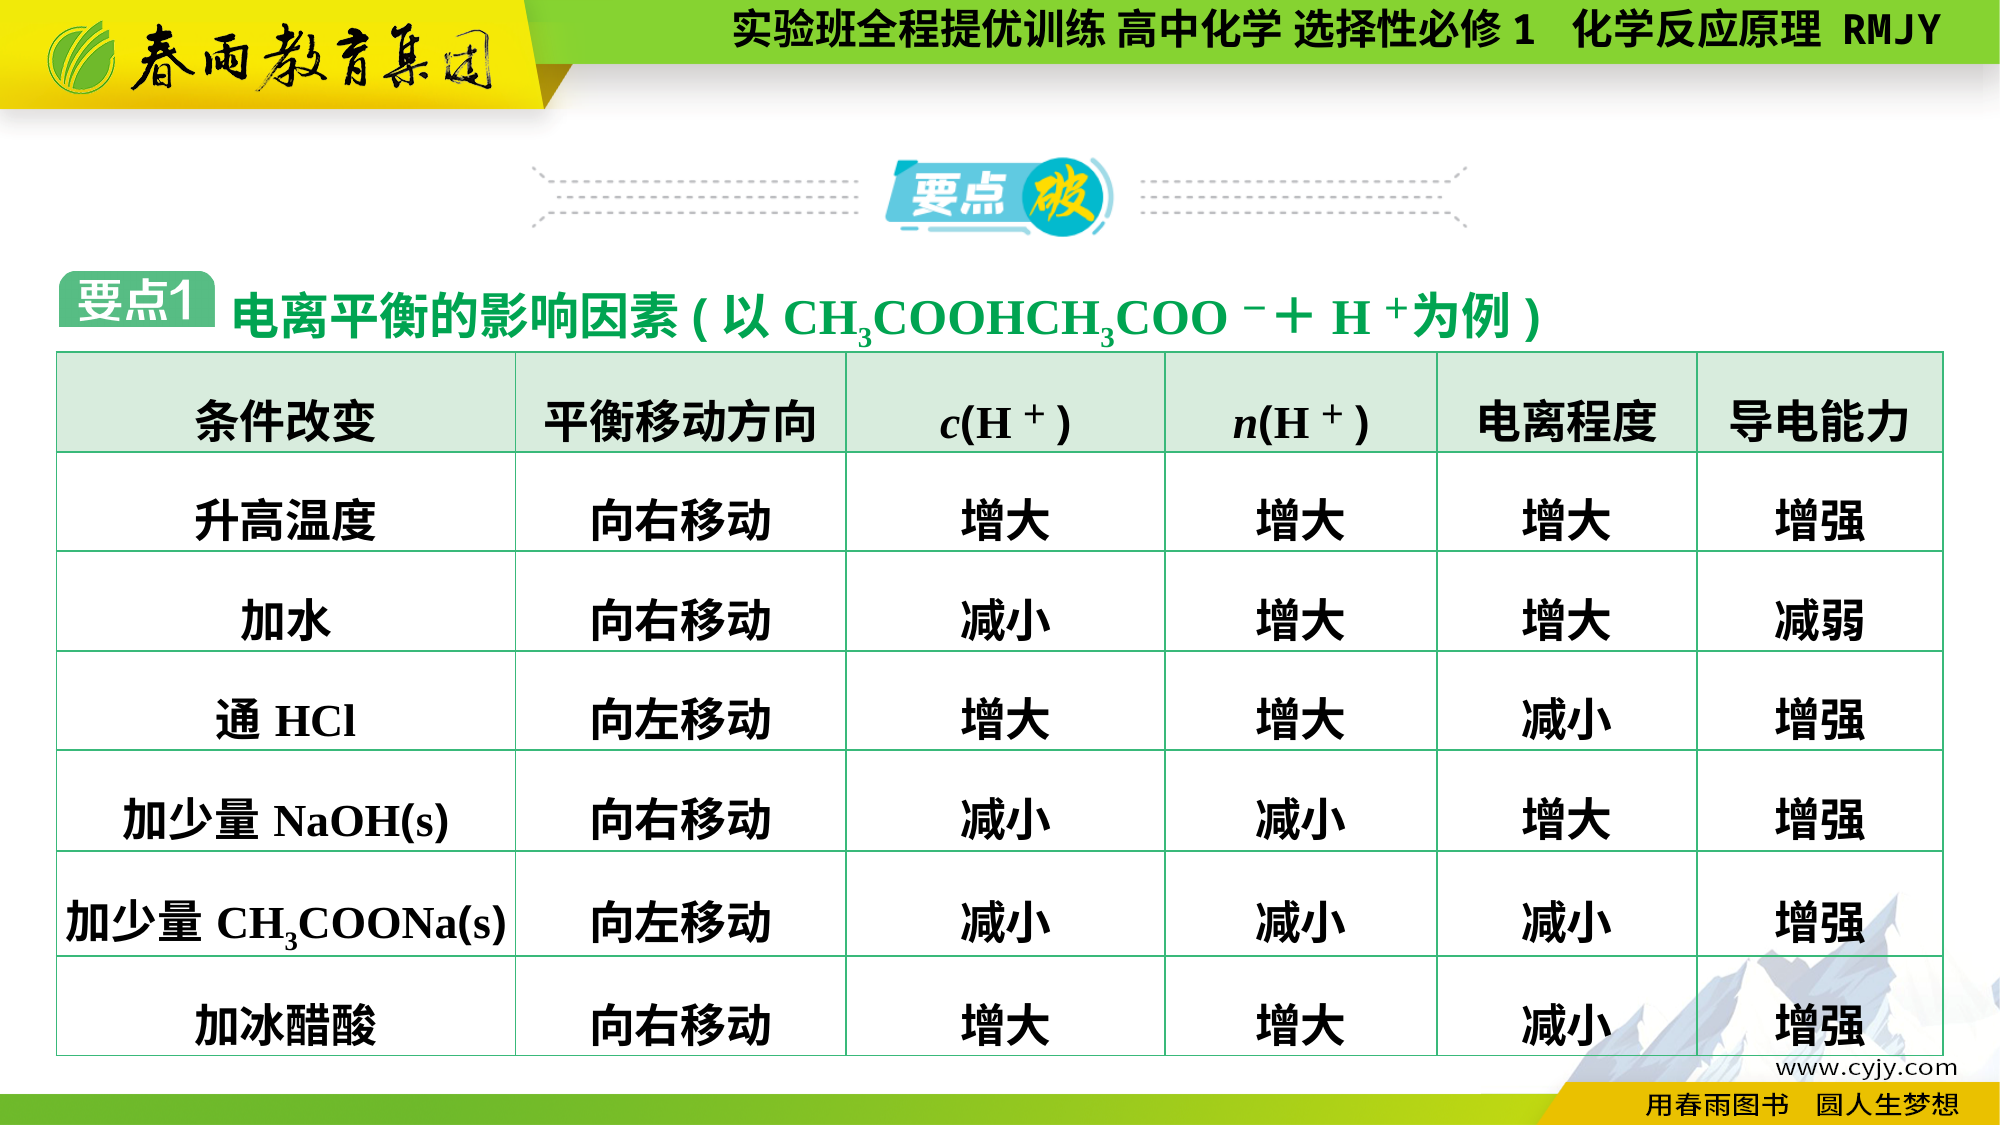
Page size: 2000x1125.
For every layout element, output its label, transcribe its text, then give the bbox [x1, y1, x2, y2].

table_cell 增大 [847, 652, 1164, 749]
table_cell 减小 [1438, 852, 1696, 955]
table_header 平衡移动方向 [516, 353, 845, 451]
table_cell 增大 [847, 453, 1164, 550]
table_cell 增强 [1698, 453, 1942, 550]
table_cell 增强 [1698, 652, 1942, 749]
table_cell 加少量CH3COONa(s) [57, 852, 515, 955]
table_cell 增强 [1698, 852, 1942, 955]
table_header c(H＋) [847, 353, 1164, 451]
table_cell 减小 [1166, 751, 1436, 850]
table_cell 加冰醋酸 [57, 957, 515, 1055]
table_cell 减小 [1166, 852, 1436, 955]
table_cell 向右移动 [516, 453, 845, 550]
table_cell 增大 [1438, 751, 1696, 850]
table_cell 减小 [847, 852, 1164, 955]
table_cell 减小 [847, 751, 1164, 850]
table_cell 向右移动 [516, 751, 845, 850]
table_header n(H＋) [1166, 353, 1436, 451]
table_cell 向右移动 [516, 957, 845, 1055]
table_header 导电能力 [1698, 353, 1942, 451]
table_cell 减弱 [1698, 552, 1942, 650]
table_cell 增大 [1438, 453, 1696, 550]
table_cell 增大 [1438, 552, 1696, 650]
table_cell 增大 [1166, 453, 1436, 550]
picture [0, 0, 2000, 1125]
table_cell 增大 [1166, 552, 1436, 650]
table_cell 加少量NaOH(s) [57, 751, 515, 850]
table_cell 减小 [1438, 957, 1696, 1055]
table_header 条件改变 [57, 353, 515, 451]
table_cell 加水 [57, 552, 515, 650]
table_cell 减小 [847, 552, 1164, 650]
table_cell 升高温度 [57, 453, 515, 550]
table_cell 增大 [1166, 957, 1436, 1055]
table_cell 增强 [1698, 751, 1942, 850]
table_cell 向右移动 [516, 552, 845, 650]
table_header 电离程度 [1438, 353, 1696, 451]
table_cell 增大 [1166, 652, 1436, 749]
table_cell 增大 [847, 957, 1164, 1055]
table_cell 通HCl [57, 652, 515, 749]
table_cell 向左移动 [516, 852, 845, 955]
table_cell 向左移动 [516, 652, 845, 749]
table_cell 减小 [1438, 652, 1696, 749]
table_cell 增强 [1698, 957, 1942, 1055]
